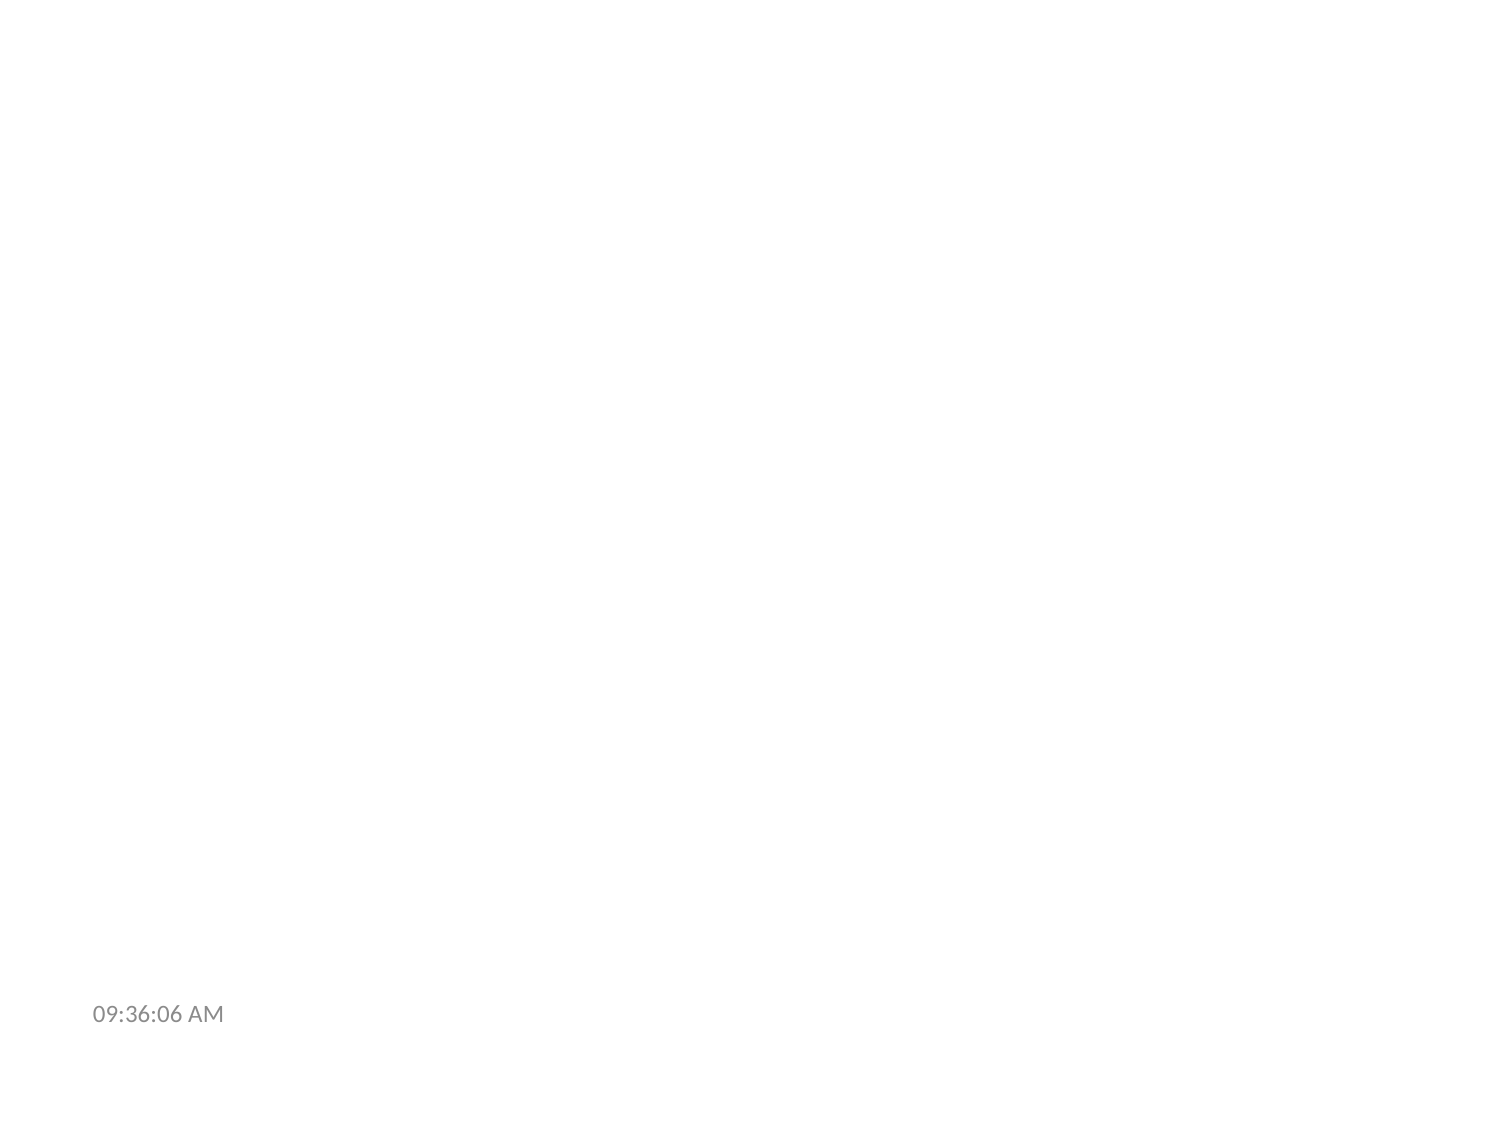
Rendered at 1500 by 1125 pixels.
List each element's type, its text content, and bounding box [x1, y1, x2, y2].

text_box 3:35:09 PM [77, 982, 428, 1043]
